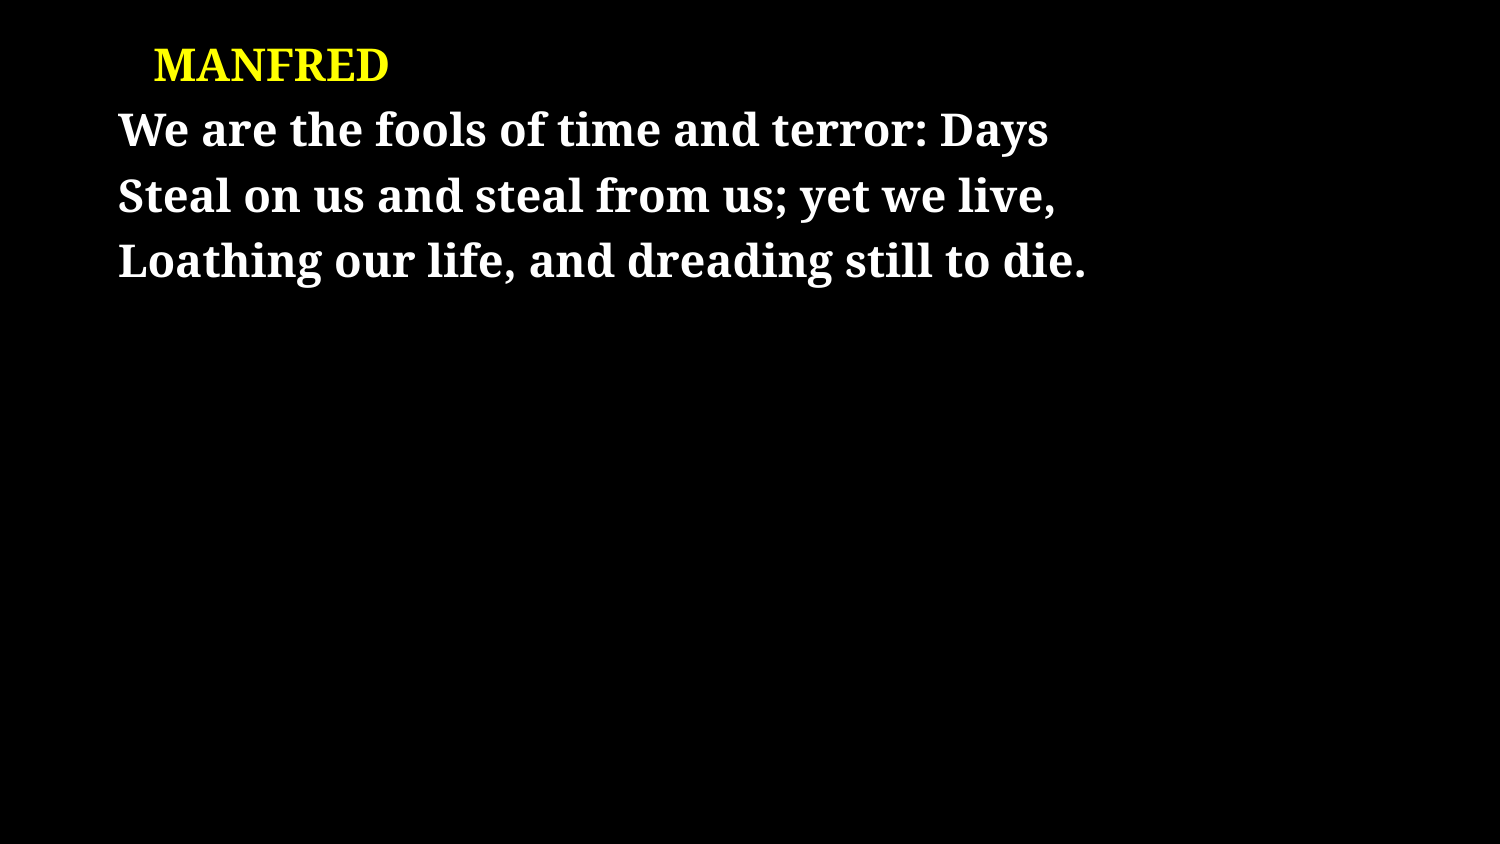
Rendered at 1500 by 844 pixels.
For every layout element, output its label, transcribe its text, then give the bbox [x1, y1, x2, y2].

title Manfred We are the fools of time and terror: Days Steal on us and steal from us; yet we live, Loathing our life, and dreading still to die. [103, 17, 1397, 299]
